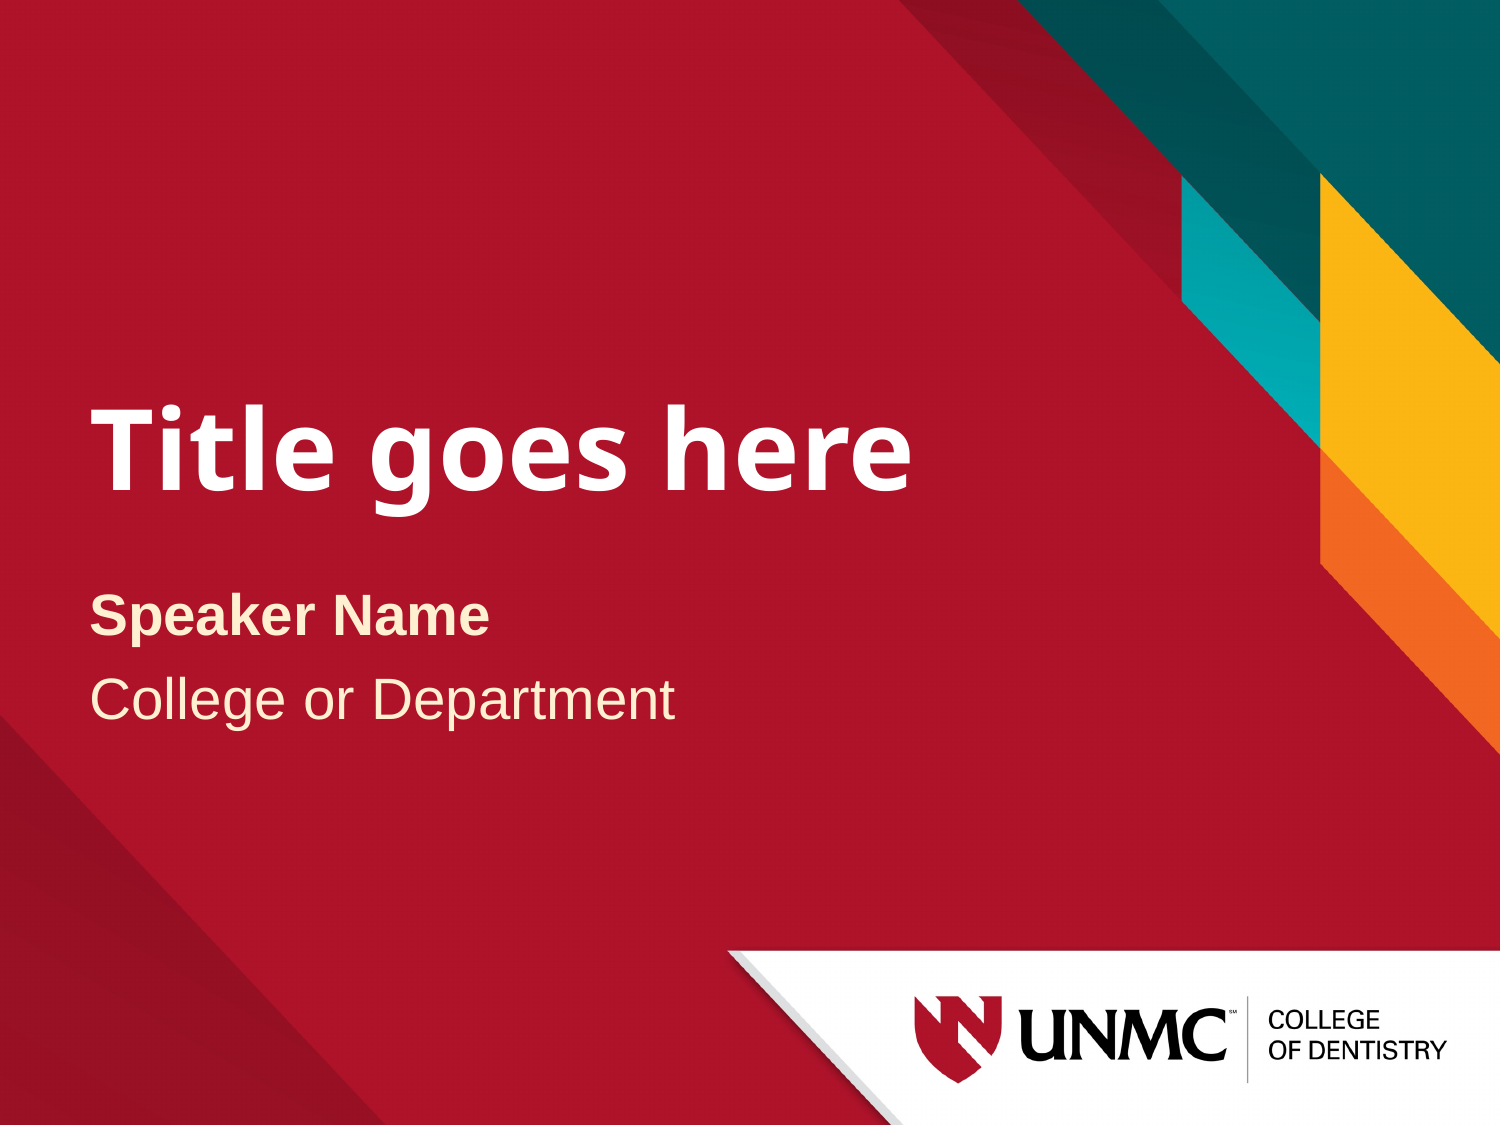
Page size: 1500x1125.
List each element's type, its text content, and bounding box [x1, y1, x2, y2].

title Title goes here [74, 204, 1238, 512]
picture [0, 0, 1500, 1125]
subtitle Speaker Name College or Department [74, 577, 1238, 861]
